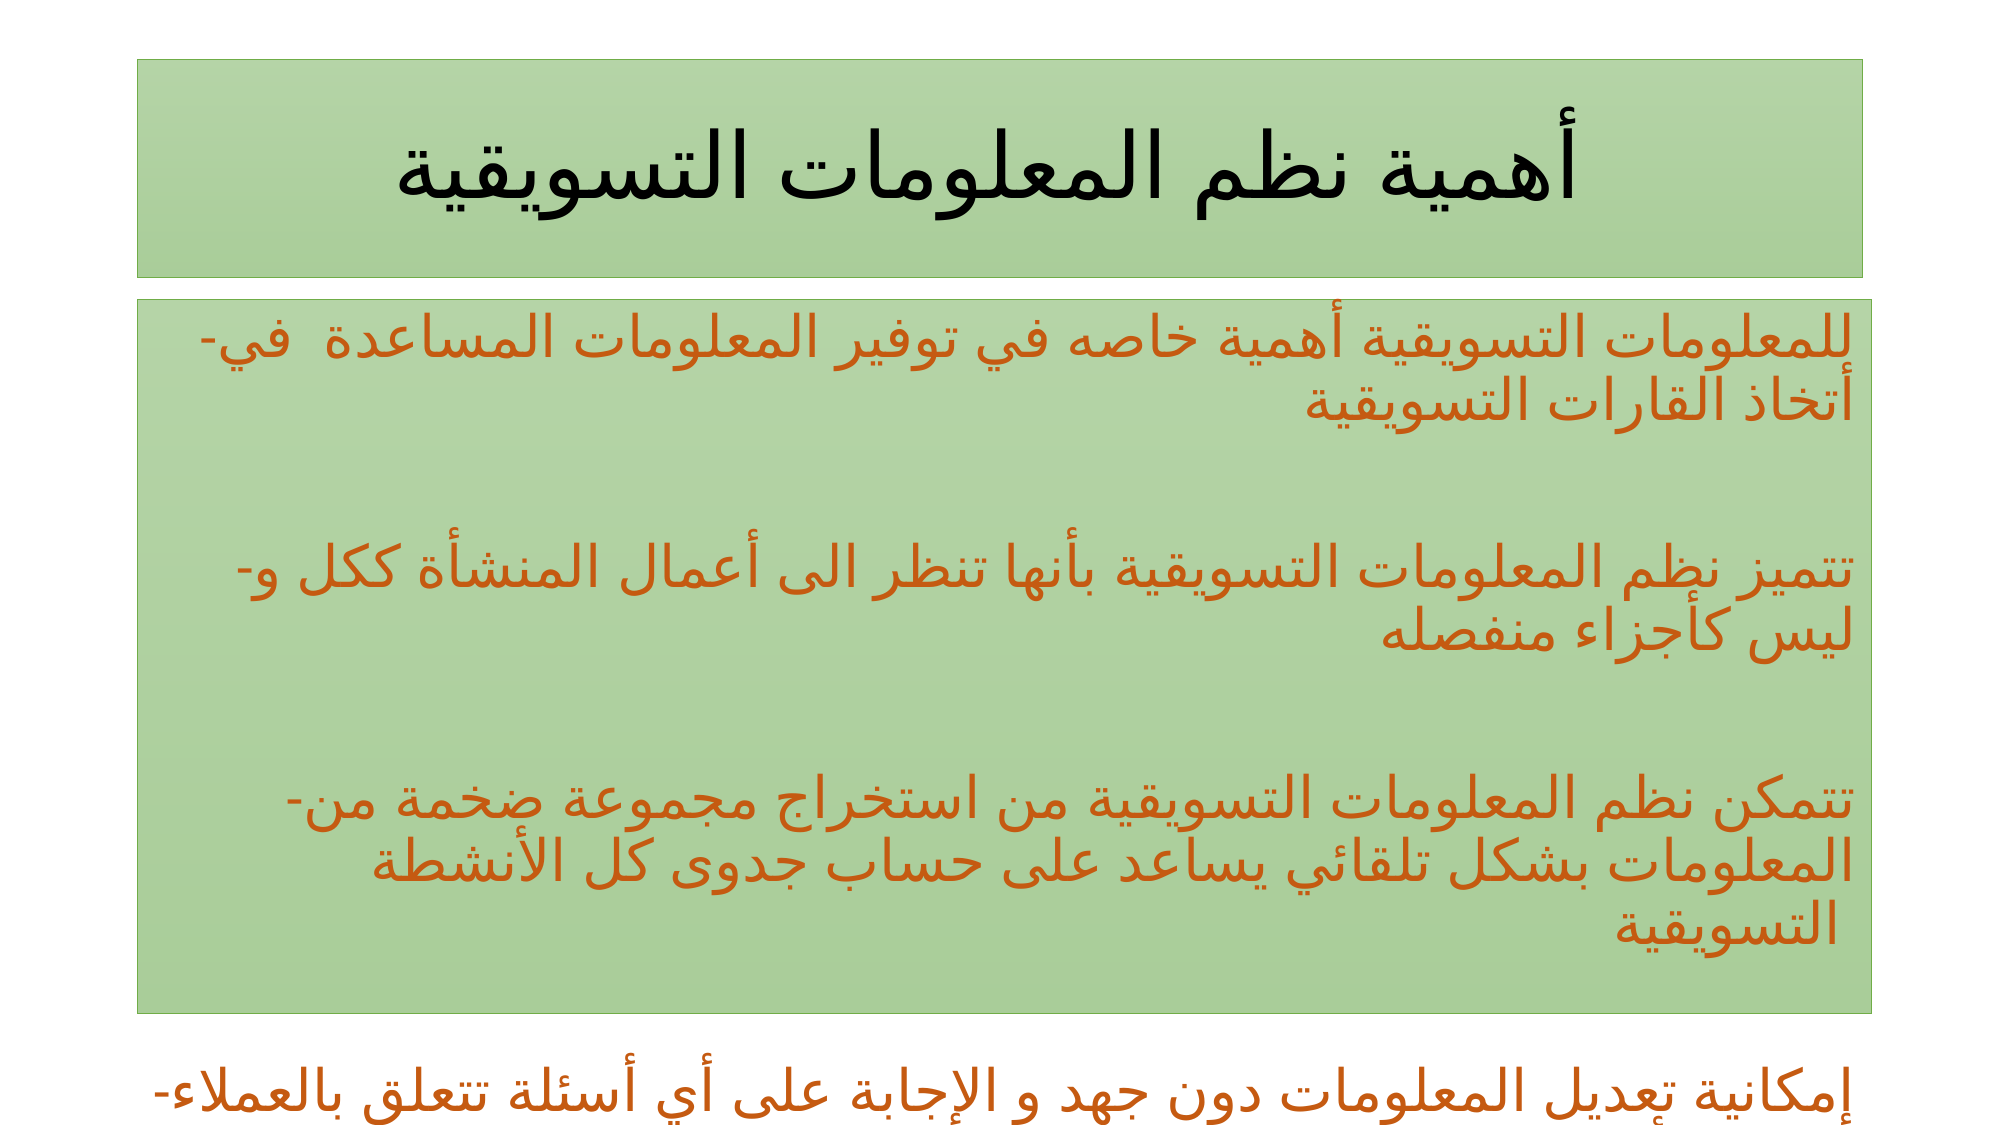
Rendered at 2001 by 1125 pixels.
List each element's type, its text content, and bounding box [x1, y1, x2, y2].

title أهمية نظم المعلومات التسويقية [137, 59, 1863, 278]
list -للمعلومات التسويقية أهمية خاصه في توفير المعلومات المساعدة في أتخاذ القارات التسويقية -تتميز نظم المعلومات التسويقية بأنها تنظر الى أعمال المنشأة ككل و ليس كأجزاء منفصله -تتمكن نظم المعلومات التسويقية من استخراج مجموعة ضخمة من المعلومات بشكل تلقائي يساعد على حساب جدوى كل الأنشطة التسويقية -إمكانية تعديل المعلومات دون جهد و الإجابة على أي أسئلة تتعلق بالعملاء او سلع أو رجال البيع بشكل فوري [137, 299, 1872, 1014]
